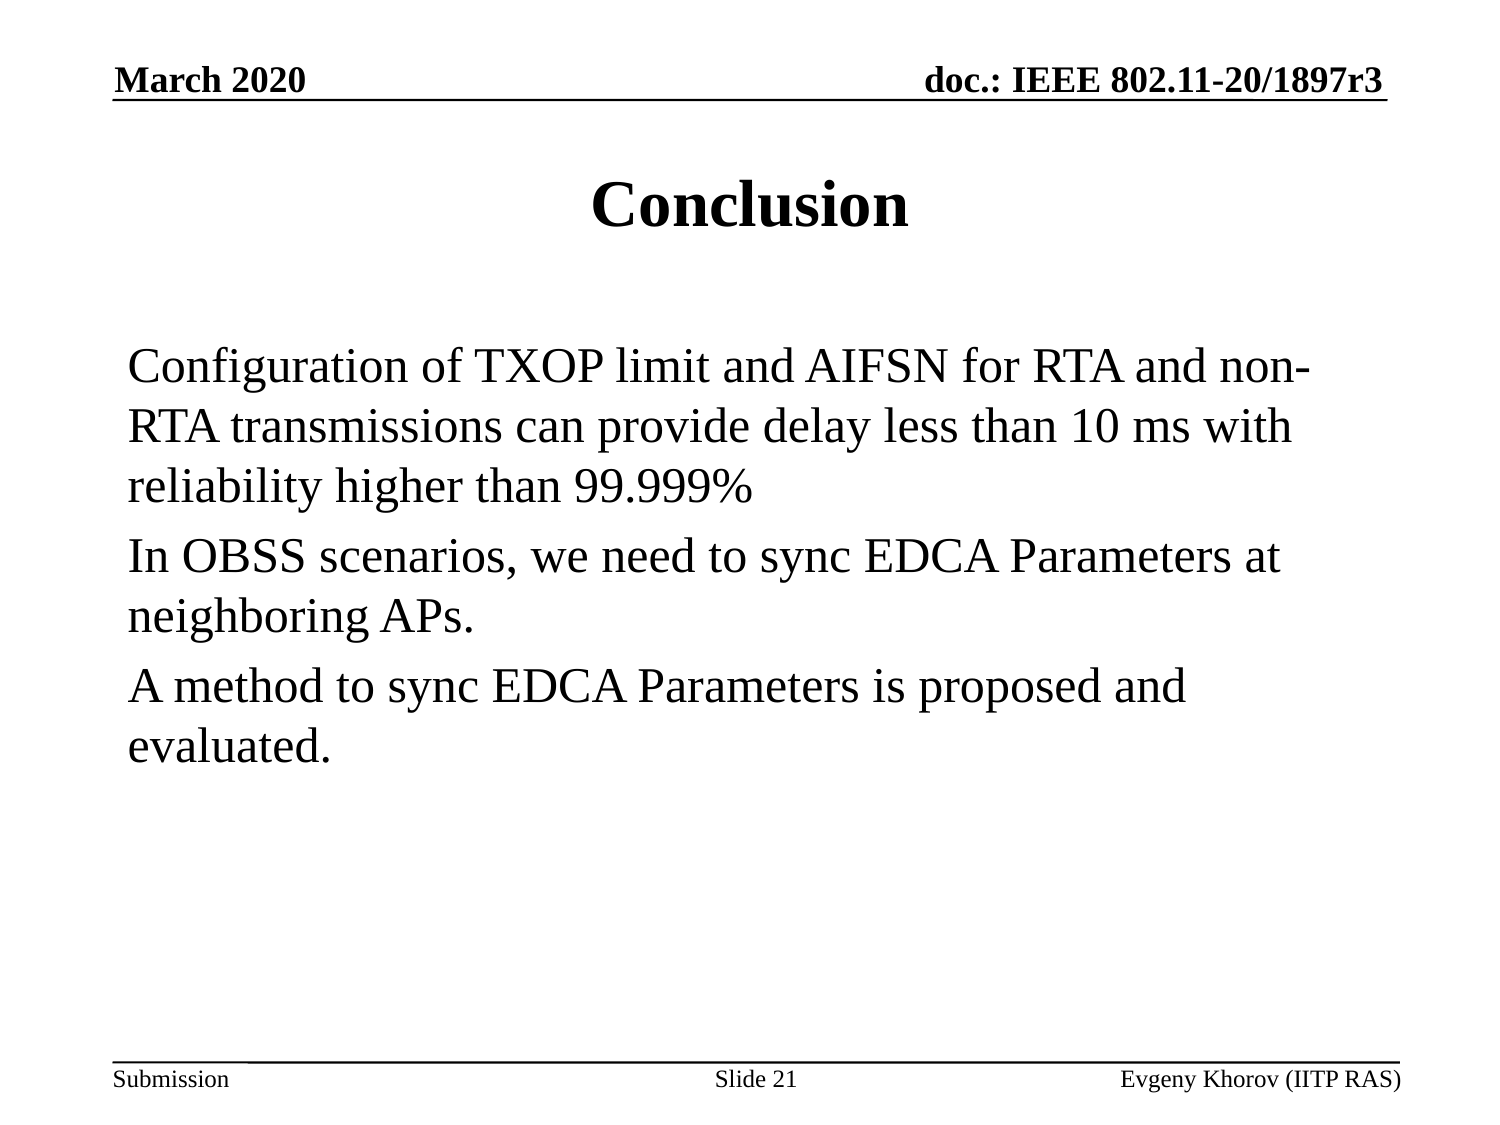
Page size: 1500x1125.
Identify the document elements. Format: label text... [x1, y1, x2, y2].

footer Evgeny Khorov (IITP RAS) [949, 1061, 1402, 1093]
title Conclusion [112, 112, 1388, 288]
list Configuration of TXOP limit and AIFSN for RTA and non-RTA transmissions can provide delay less than 10 ms with reliability higher than 99.999% In OBSS scenarios, we need to sync EDCA Parameters at neighboring APs. A method to sync EDCA Parameters is proposed and evaluated. [112, 324, 1388, 1001]
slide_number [114, 54, 309, 101]
slide_number 21 [712, 1061, 800, 1093]
